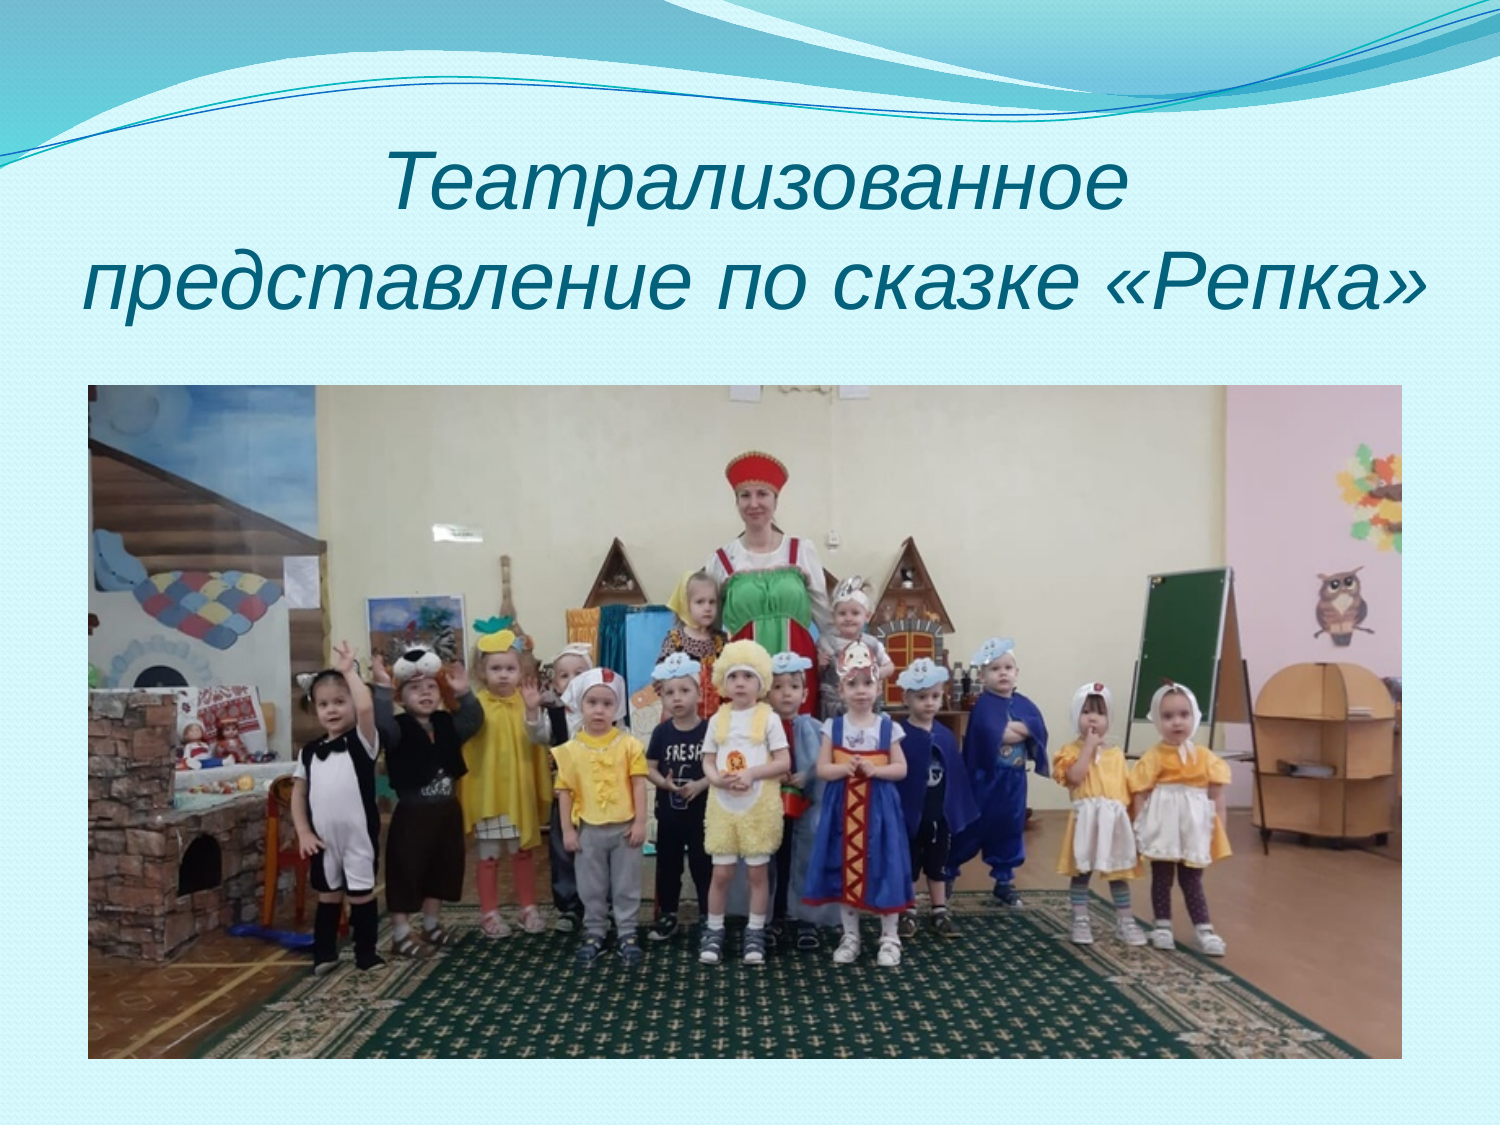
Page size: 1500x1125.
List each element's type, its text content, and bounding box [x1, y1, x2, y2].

title Театрализованное представление по сказке «Репка» [75, 115, 1438, 327]
picture [88, 385, 1402, 1059]
